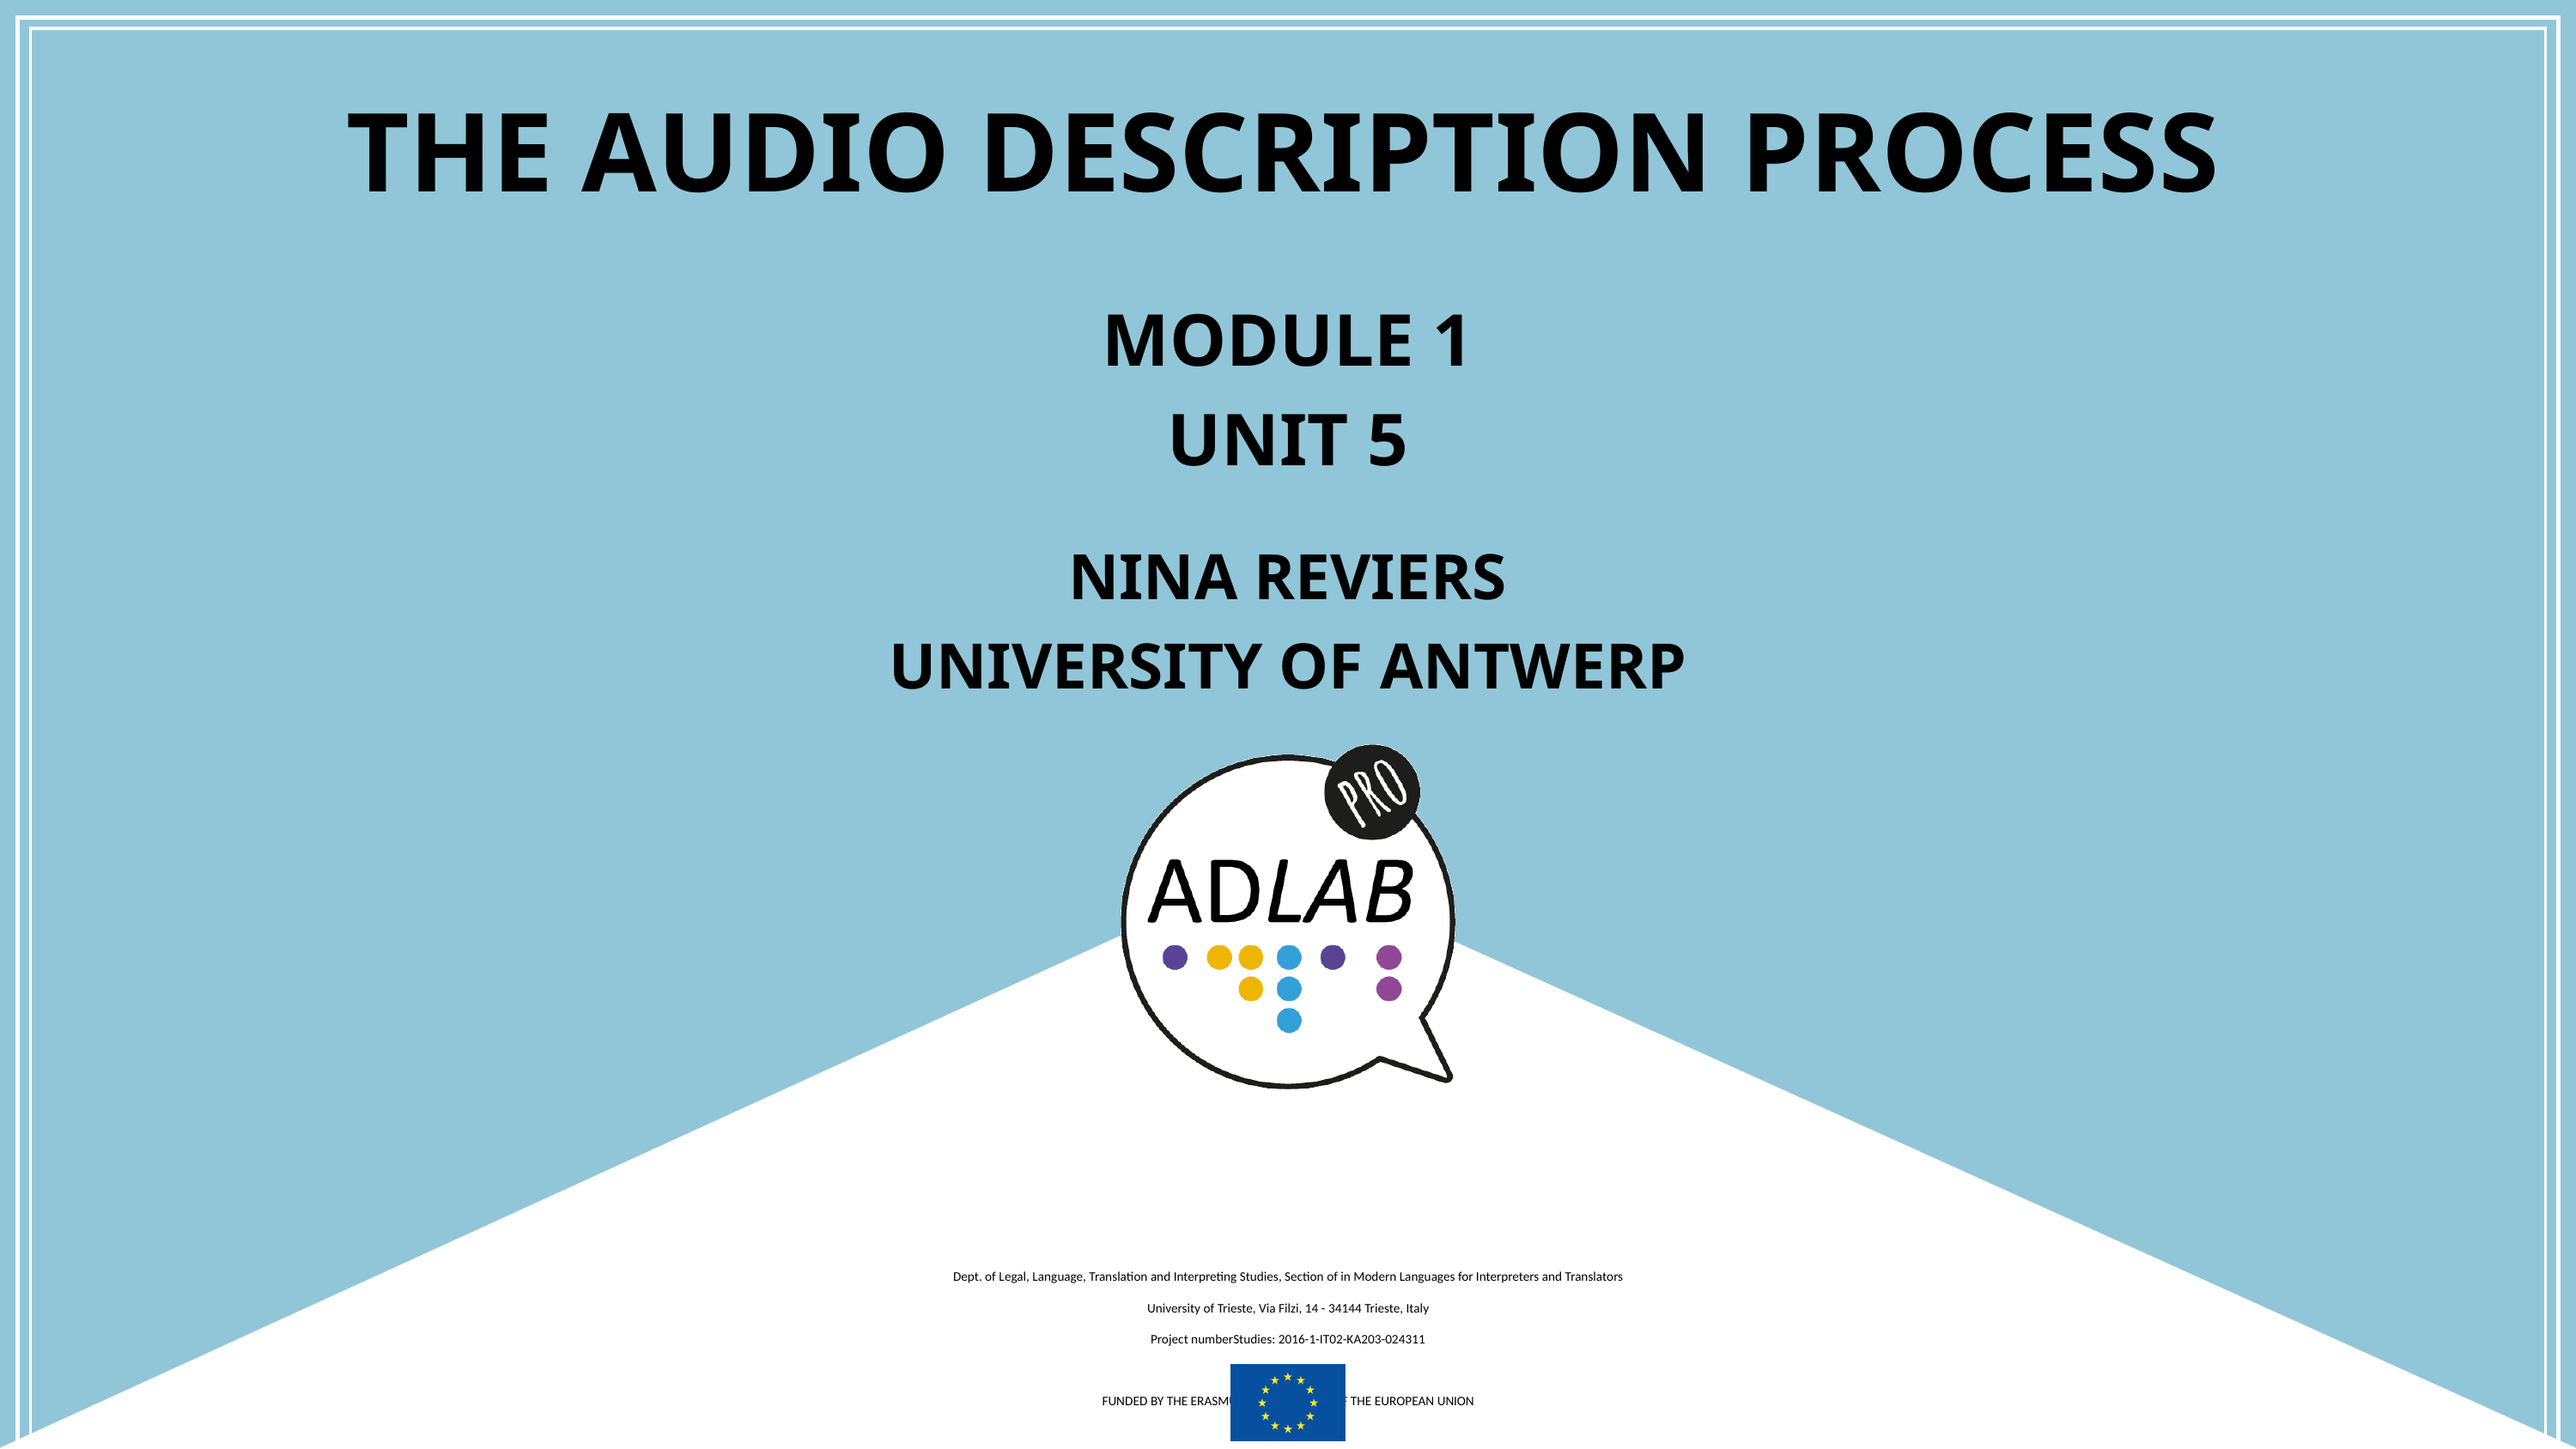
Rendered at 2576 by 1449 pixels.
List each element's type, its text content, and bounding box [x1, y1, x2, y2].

picture [1230, 1364, 1346, 1441]
title THE AUDIO DESCRIPTION PROCESS [144, 91, 2422, 252]
list MODULE 1 UNIT 5 [322, 298, 2254, 538]
picture [1111, 736, 1465, 1089]
list NINA REVIERS UNIVERSITY OF ANTWERP [322, 539, 2254, 634]
